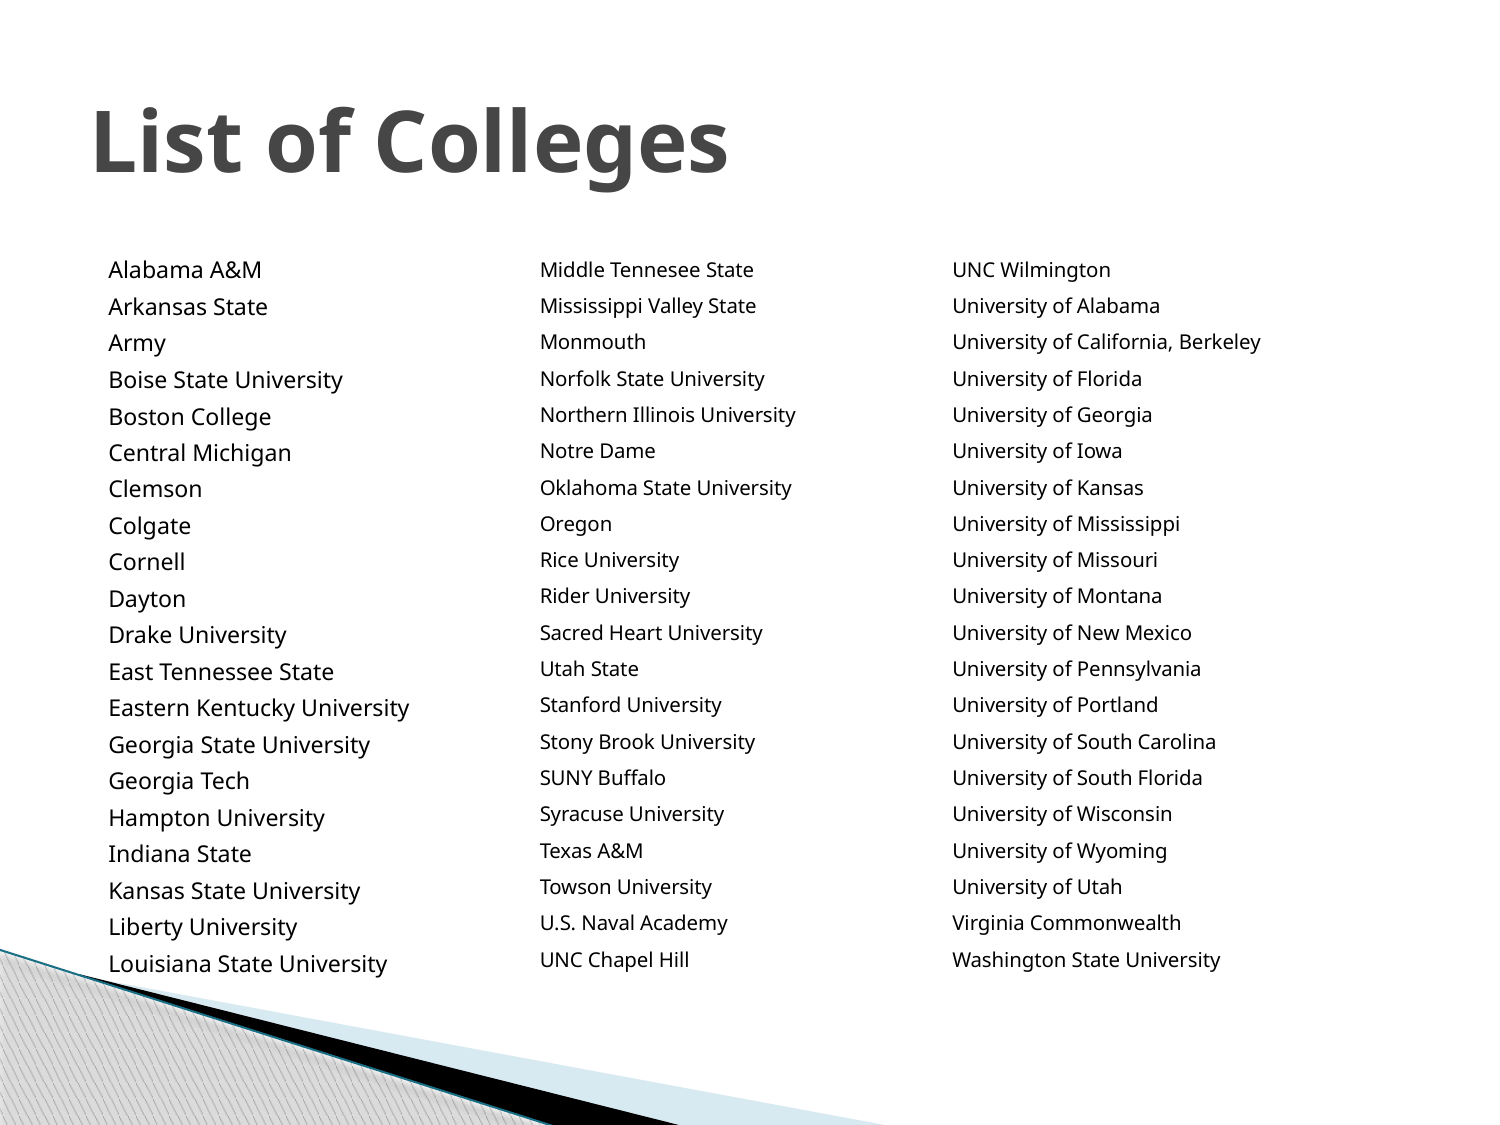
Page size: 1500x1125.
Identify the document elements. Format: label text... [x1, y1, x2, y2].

list Alabama A&M Arkansas State Army Boise State University Boston College Central Michigan Clemson Colgate Cornell Dayton Drake University East Tennessee State Eastern Kentucky University Georgia State University Georgia Tech Hampton University Indiana State Kansas State University Liberty University Louisiana State University [75, 243, 563, 986]
text_box UNC Wilmington University of Alabama University of California, Berkeley University of Florida University of Georgia University of Iowa University of Kansas University of Mississippi University of Missouri University of Montana University of New Mexico University of Pennsylvania University of Portland University of South Carolina University of South Florida University of Wisconsin University of Wyoming University of Utah Virginia Commonwealth Washington State University [937, 237, 1425, 980]
text_box Middle Tennesee State Mississippi Valley State Monmouth Norfolk State University Northern Illinois University Notre Dame Oklahoma State University Oregon Rice University Rider University Sacred Heart University Utah State Stanford University Stony Brook University SUNY Buffalo Syracuse University Texas A&M Towson University U.S. Naval Academy UNC Chapel Hill [525, 237, 937, 980]
title List of Colleges [75, 45, 1425, 233]
